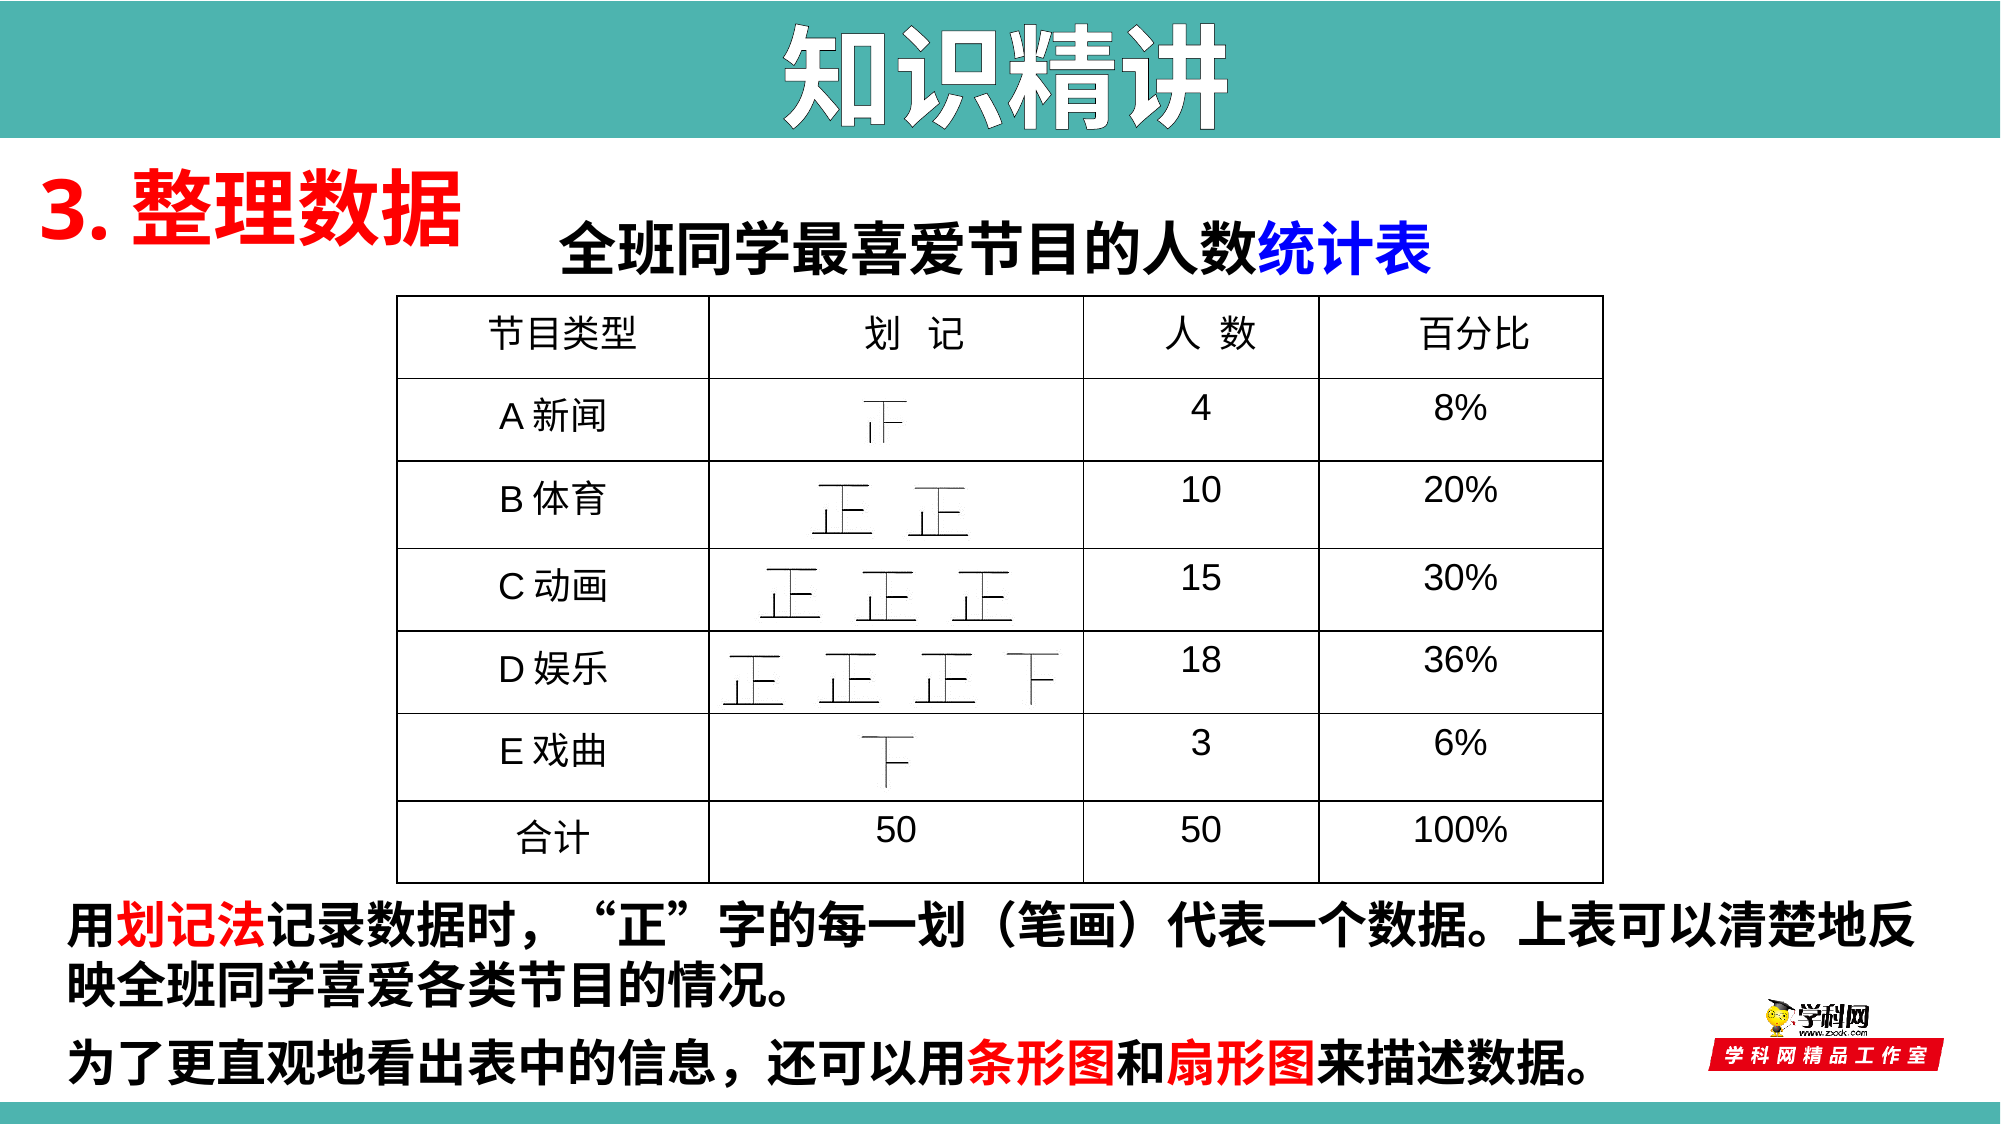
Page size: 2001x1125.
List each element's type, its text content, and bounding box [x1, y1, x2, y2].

text_box 3.整理数据 [24, 149, 488, 264]
picture [0, 1, 2001, 1124]
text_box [397, 204, 1738, 884]
text_box 用划记法记录数据时，“正”字的每一划（笔画）代表一个数据。上表可以清楚地反映全班同学喜爱各类节目的情况。 [52, 886, 1948, 1022]
text_box 为了更直观地看出表中的信息，还可以用条形图和扇形图来描述数据。 [52, 1023, 1655, 1099]
text_box 知识精讲 [765, 0, 1247, 150]
